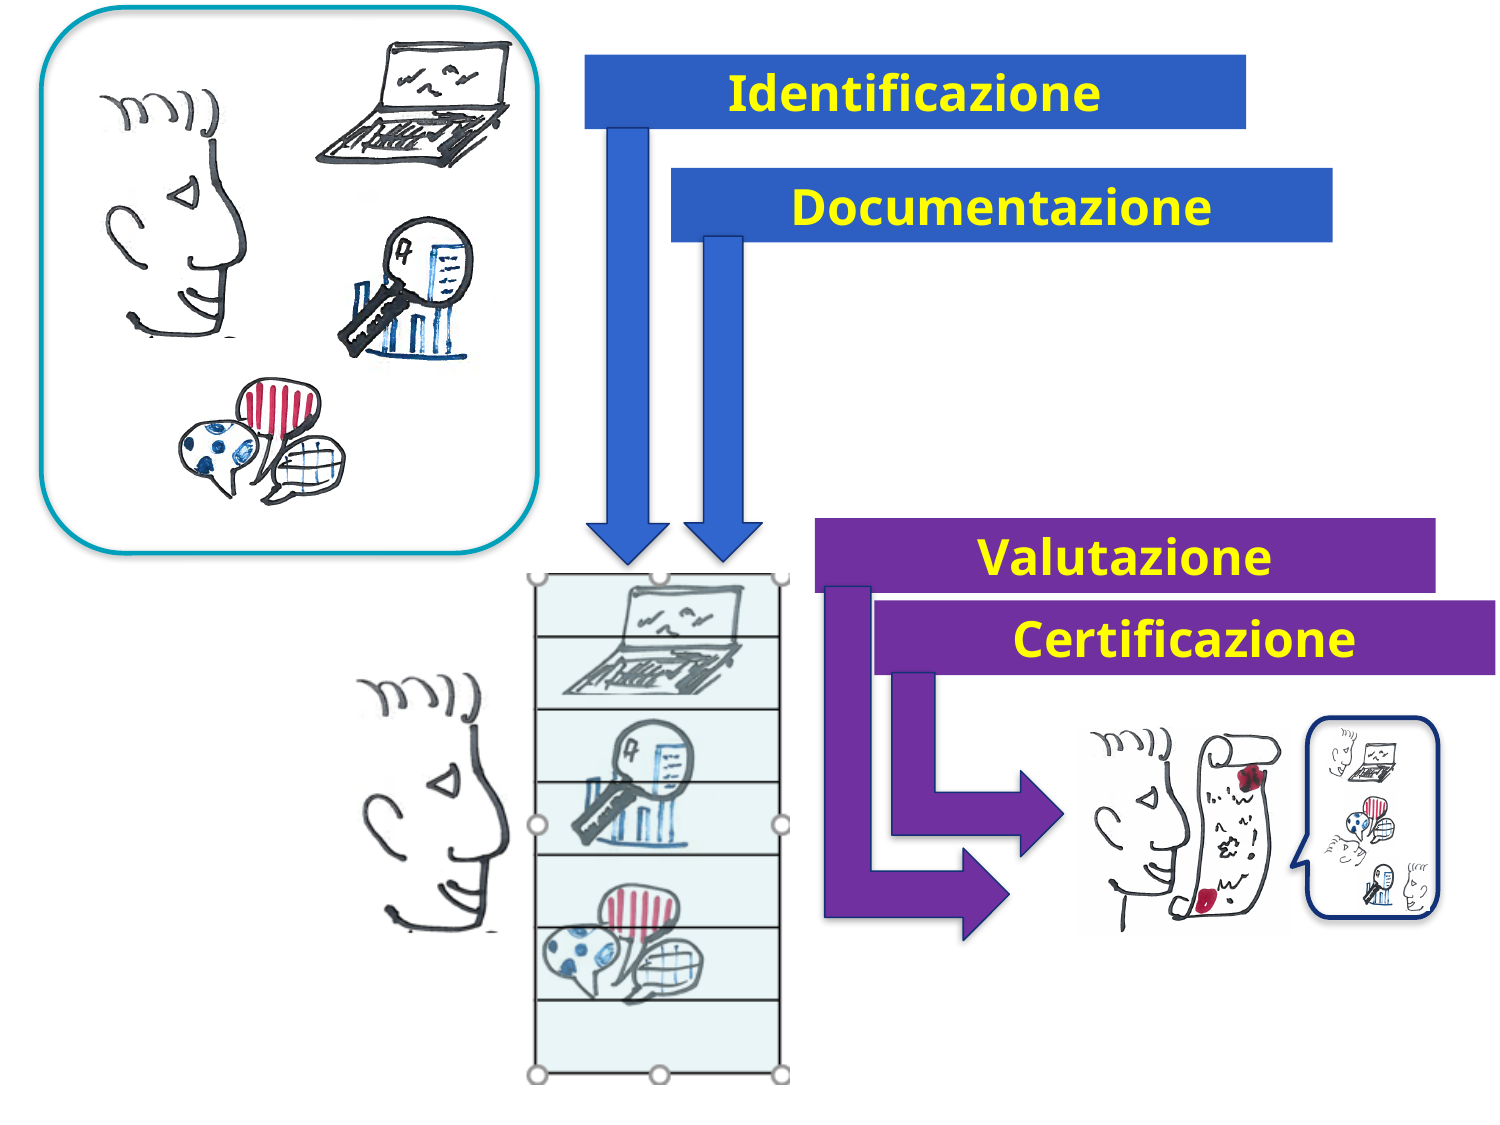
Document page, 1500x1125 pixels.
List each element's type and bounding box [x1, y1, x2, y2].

text_box [814, 517, 1437, 941]
text_box [584, 54, 1247, 566]
text_box [670, 167, 1333, 563]
text_box [1441, 600, 1496, 857]
picture [352, 573, 790, 1085]
text_box [1078, 717, 1439, 938]
text_box [41, 7, 538, 554]
